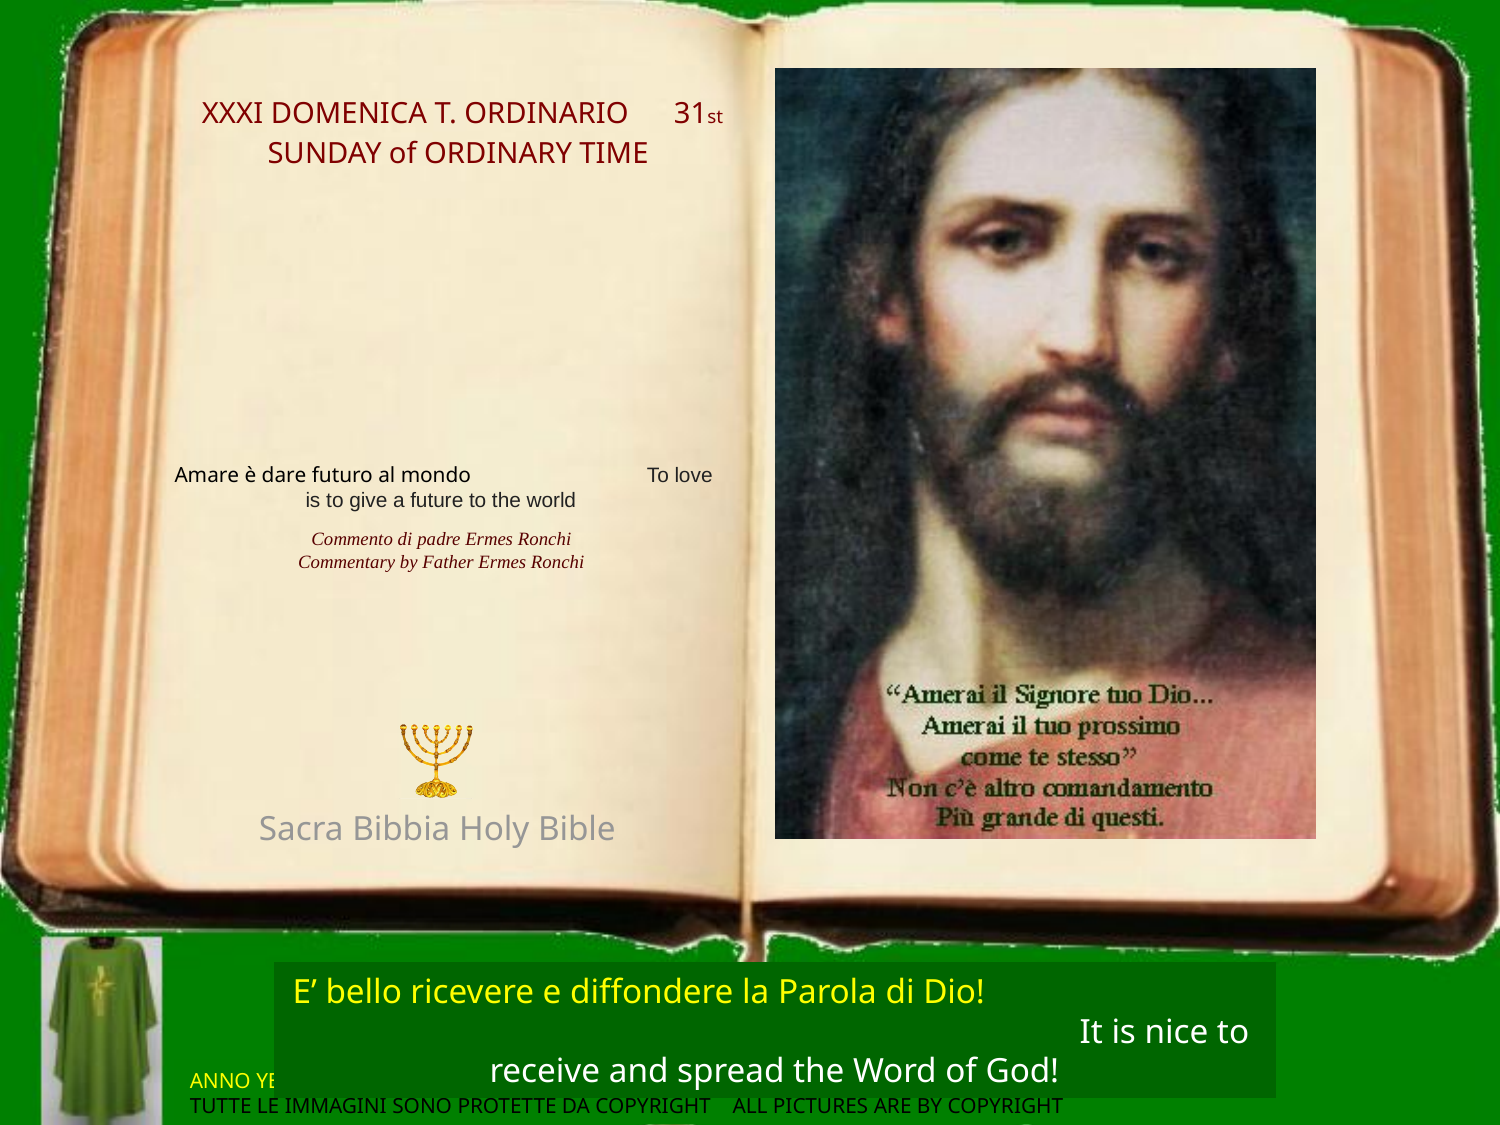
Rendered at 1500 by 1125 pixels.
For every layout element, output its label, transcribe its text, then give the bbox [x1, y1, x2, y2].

text_box Commento di padre Ermes Ronchi Commentary by Father Ermes Ronchi [250, 519, 632, 580]
text_box XXXI DOMENICA T. ORDINARIO 31st SUNDAY of ORDINARY TIME [162, 87, 763, 178]
text_box Amare è dare futuro al mondo To love is to give a future to the world [149, 453, 738, 519]
text_box E’ bello ricevere e diffondere la Parola di Dio! It is nice to receive and spread the Word of God! [275, 962, 1275, 1097]
picture [0, 0, 1500, 1125]
text_box ANNO YEAR B - MUSICA: Adoramus te Domine by Gaetano Lastilla - October 2024 TUTTE LE IMMAGINI SONO PROTETTE DA COPYRIGHT ALL PICTURES ARE BY COPYRIGHT [174, 1059, 1475, 1125]
text_box Sacra Bibbia Holy Bible [125, 799, 750, 855]
